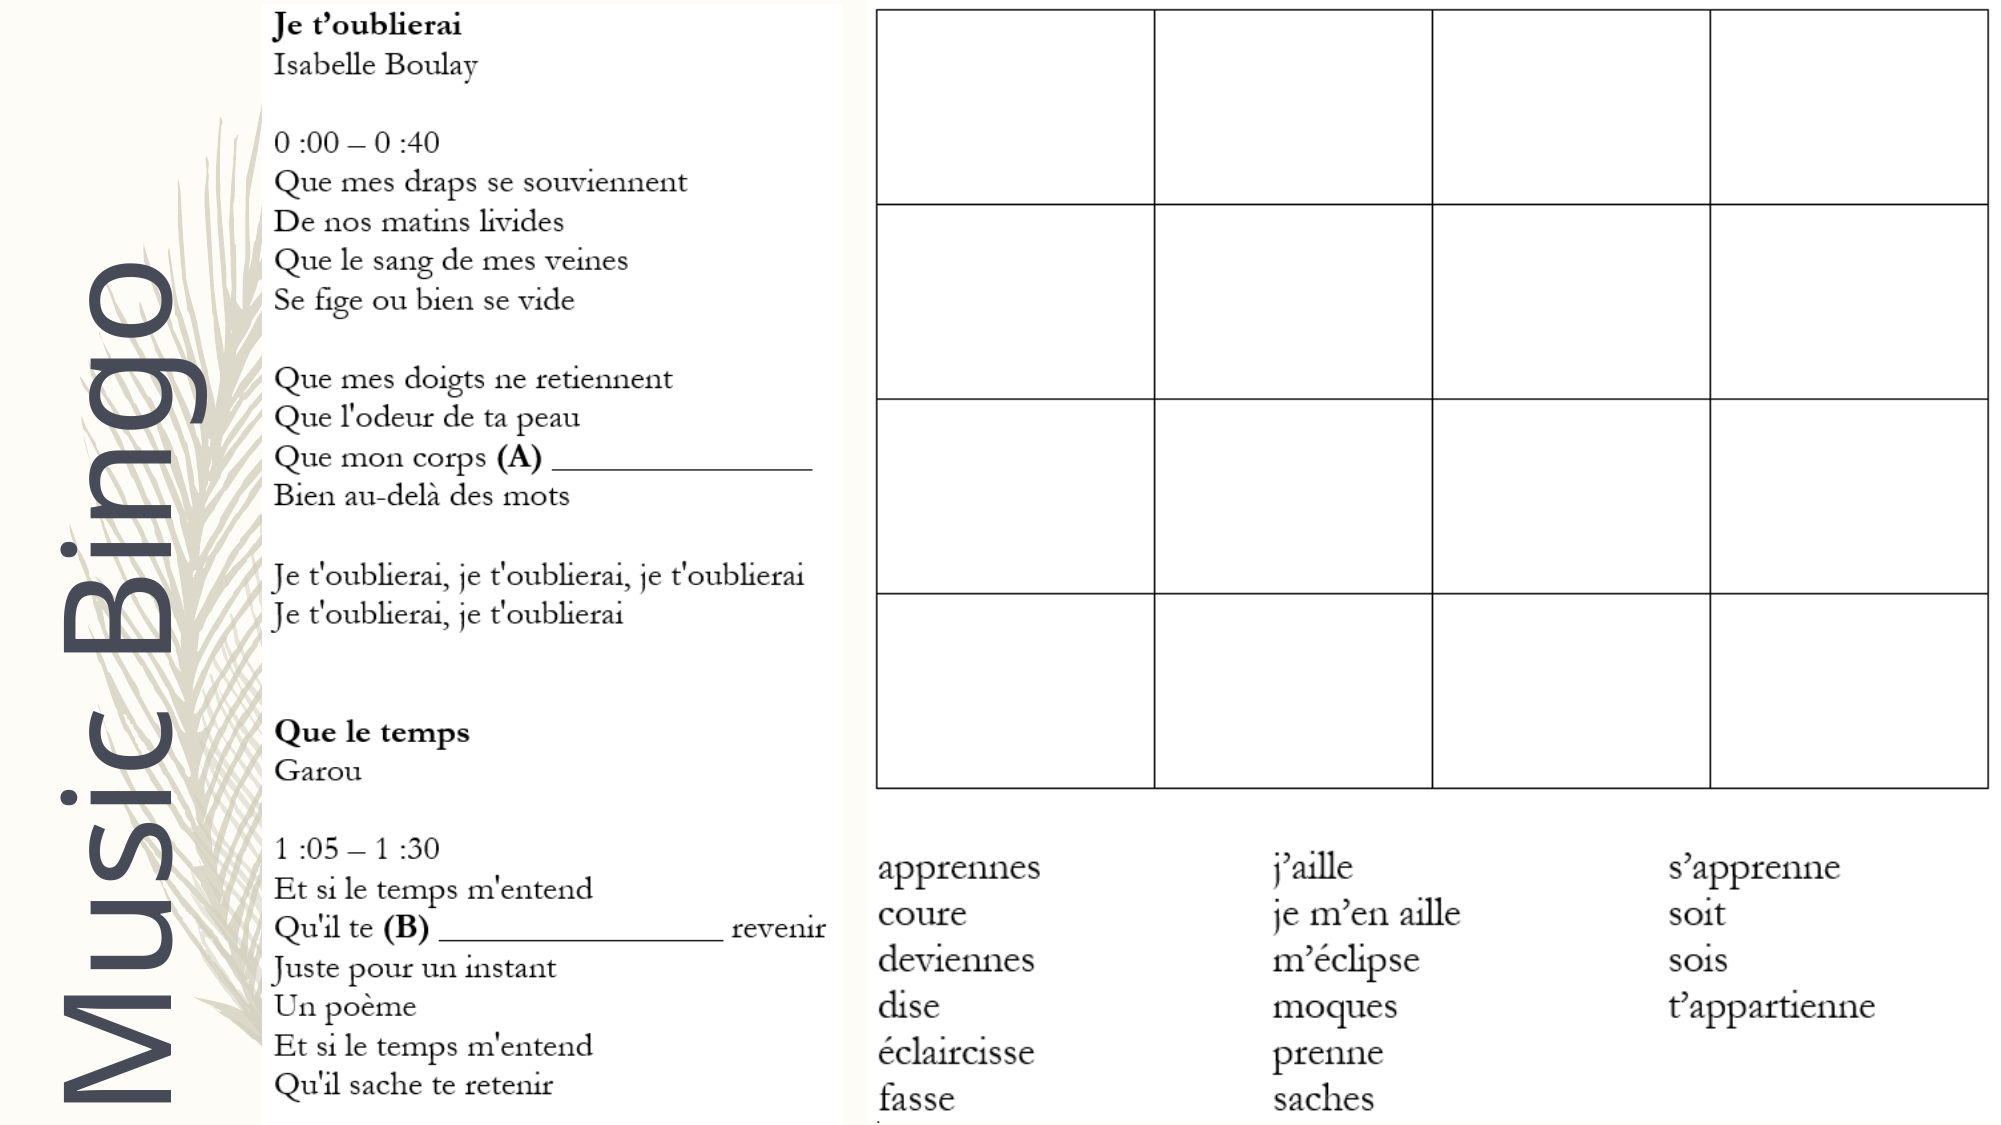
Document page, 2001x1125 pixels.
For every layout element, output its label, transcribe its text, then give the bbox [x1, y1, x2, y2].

picture [867, 0, 2000, 1123]
text_box Music Bingo [14, 4, 262, 1125]
picture [262, 4, 843, 1125]
